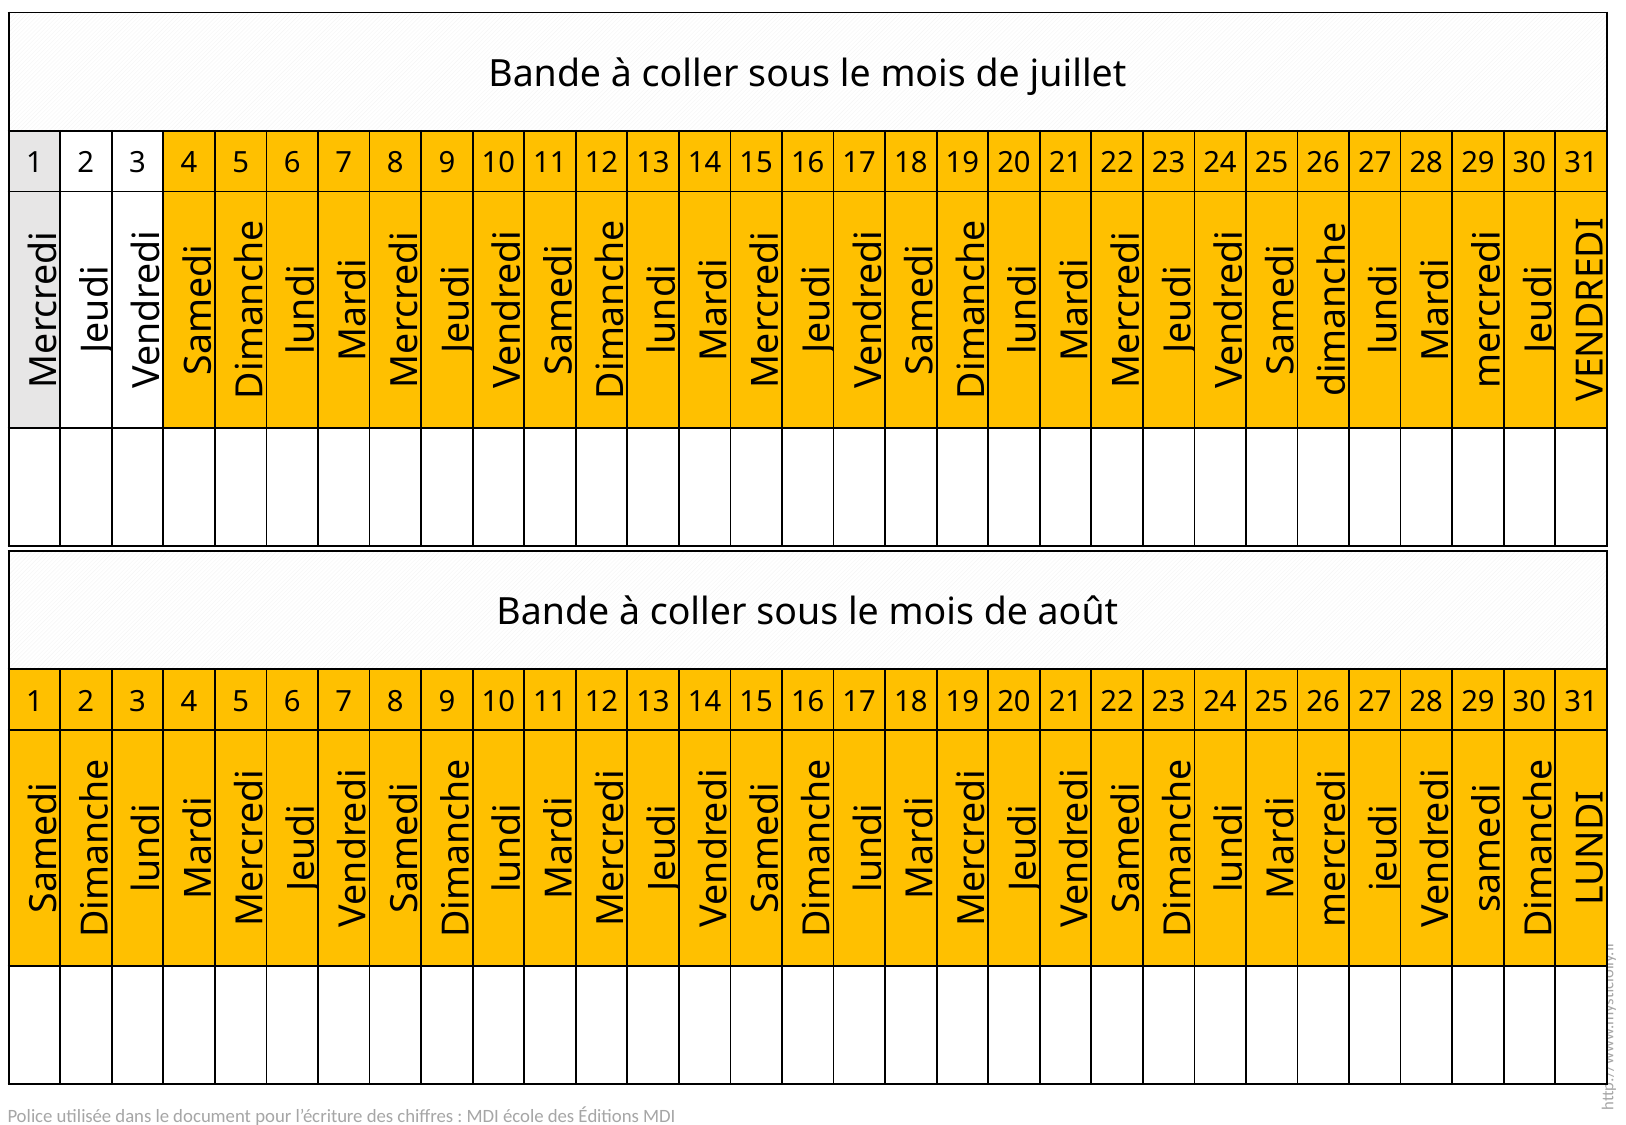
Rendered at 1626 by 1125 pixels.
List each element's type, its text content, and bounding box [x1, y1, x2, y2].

table_cell 6 [267, 132, 317, 191]
table_cell 14 [680, 132, 730, 191]
table_cell Mardi [886, 731, 936, 965]
table_cell [525, 967, 575, 1083]
table_cell [1556, 429, 1606, 545]
table_cell 3 [113, 132, 162, 191]
table_cell [783, 429, 833, 545]
table_cell [1195, 429, 1245, 545]
table_cell lundi [1195, 731, 1245, 965]
table_cell [1350, 967, 1400, 1083]
table_cell Mercredi [10, 192, 59, 427]
table_cell 22 [1092, 670, 1142, 729]
table_cell Vendredi [1041, 731, 1090, 965]
table_cell Vendredi [1401, 731, 1451, 965]
table_cell Dimanche [783, 731, 833, 965]
table_cell 24 [1195, 132, 1245, 191]
table_cell 10 [474, 670, 523, 729]
table_cell 27 [1350, 132, 1400, 191]
table_cell 3 [113, 670, 162, 729]
table_cell [113, 967, 162, 1083]
table_cell 30 [1505, 132, 1554, 191]
table_cell Jeudi [267, 731, 317, 965]
table_cell 29 [1453, 670, 1503, 729]
table_cell [525, 429, 575, 545]
table_cell [1247, 429, 1297, 545]
table_cell Samedi [370, 731, 420, 965]
table_cell 25 [1247, 132, 1297, 191]
table_cell 14 [680, 670, 730, 729]
table_cell [422, 967, 472, 1083]
table_cell 20 [989, 132, 1039, 191]
table_header Bande à coller sous le mois de août [10, 552, 1606, 668]
table_header Bande à coller sous le mois de juillet [10, 13, 1606, 130]
table_cell [474, 967, 523, 1083]
table_cell 28 [1401, 670, 1451, 729]
table_cell 26 [1298, 132, 1348, 191]
table_cell [834, 967, 884, 1083]
table_cell lundi [989, 192, 1039, 427]
table_cell 9 [422, 132, 472, 191]
table_cell 23 [1144, 670, 1194, 729]
table_cell Samedi [1247, 192, 1297, 427]
table_cell 31 [1556, 670, 1606, 729]
table_cell 27 [1350, 670, 1400, 729]
table_cell [164, 429, 214, 545]
table_cell Samedi [1092, 731, 1142, 965]
table_cell [1092, 429, 1142, 545]
table_cell Jeudi [989, 731, 1039, 965]
table_cell Samedi [731, 731, 781, 965]
table_cell samedi [1453, 731, 1503, 965]
table_cell [216, 967, 266, 1083]
table_cell Jeudi [1505, 192, 1554, 427]
table_cell 23 [1144, 132, 1194, 191]
table_cell 9 [422, 670, 472, 729]
table_cell [1298, 429, 1348, 545]
table_cell 16 [783, 670, 833, 729]
table_cell 29 [1453, 132, 1503, 191]
table_cell [1247, 967, 1297, 1083]
table_cell 6 [267, 670, 317, 729]
table_cell [680, 967, 730, 1083]
table_cell jeudi [1350, 731, 1400, 965]
table_cell [319, 967, 369, 1083]
table_cell [267, 429, 317, 545]
table_cell [989, 967, 1039, 1083]
table_cell 21 [1041, 132, 1090, 191]
table_cell mercredi [1298, 731, 1348, 965]
table_cell [886, 967, 936, 1083]
table_cell Mercredi [1092, 192, 1142, 427]
table_cell 25 [1247, 670, 1297, 729]
table_cell Jeudi [61, 192, 111, 427]
table_cell 16 [783, 132, 833, 191]
table_cell 15 [731, 132, 781, 191]
table_cell [164, 967, 214, 1083]
table_cell 2 [61, 670, 111, 729]
table_cell Dimanche [422, 731, 472, 965]
table_cell Mardi [164, 731, 214, 965]
table_cell Dimanche [1144, 731, 1194, 965]
table_cell [1041, 967, 1090, 1083]
table_cell [1556, 967, 1606, 1083]
table_cell 10 [474, 132, 523, 191]
table_cell [886, 429, 936, 545]
table_cell [1298, 967, 1348, 1083]
table_cell VENDREDI [1556, 192, 1606, 427]
table_cell 11 [525, 670, 575, 729]
table_cell [577, 967, 626, 1083]
table_cell 20 [989, 670, 1039, 729]
table_cell Mardi [680, 192, 730, 427]
table_cell [10, 967, 59, 1083]
table_cell Dimanche [1505, 731, 1554, 965]
table_cell 13 [628, 670, 678, 729]
table_cell [989, 429, 1039, 545]
table_cell [1144, 429, 1194, 545]
table_cell Samedi [164, 192, 214, 427]
table_cell [319, 429, 369, 545]
table_cell 8 [370, 132, 420, 191]
table_cell mercredi [1453, 192, 1503, 427]
table_cell [628, 429, 678, 545]
table_cell 1 [10, 670, 59, 729]
table_cell Mercredi [938, 731, 987, 965]
table_cell Mercredi [370, 192, 420, 427]
table_cell Dimanche [938, 192, 987, 427]
table_cell LUNDI [1556, 731, 1606, 965]
table_cell Jeudi [1144, 192, 1194, 427]
table_cell [731, 967, 781, 1083]
table_cell [10, 429, 59, 545]
table_cell [61, 967, 111, 1083]
table_cell Vendredi [319, 731, 369, 965]
table_cell 12 [577, 670, 626, 729]
table_cell [1453, 429, 1503, 545]
table_cell [680, 429, 730, 545]
table_cell [1092, 967, 1142, 1083]
table_cell Mardi [1247, 731, 1297, 965]
table_cell [267, 967, 317, 1083]
table_cell 22 [1092, 132, 1142, 191]
table_cell 18 [886, 132, 936, 191]
table_cell [1144, 967, 1194, 1083]
table_cell 24 [1195, 670, 1245, 729]
table_cell 30 [1505, 670, 1554, 729]
table_cell 4 [164, 132, 214, 191]
table_cell Samedi [525, 192, 575, 427]
table_cell dimanche [1298, 192, 1348, 427]
table_cell 15 [731, 670, 781, 729]
table_cell Mardi [1041, 192, 1090, 427]
table_cell lundi [267, 192, 317, 427]
table_cell Mardi [1401, 192, 1451, 427]
table_cell lundi [1350, 192, 1400, 427]
table_cell Mardi [525, 731, 575, 965]
table_cell [628, 967, 678, 1083]
table_cell lundi [834, 731, 884, 965]
table_cell Mercredi [577, 731, 626, 965]
table_cell [1505, 967, 1554, 1083]
table_cell Dimanche [577, 192, 626, 427]
table_cell 7 [319, 132, 369, 191]
table_cell Samedi [886, 192, 936, 427]
table_cell Mercredi [731, 192, 781, 427]
table_cell 1 [10, 132, 59, 191]
table_cell Dimanche [216, 192, 266, 427]
table_cell lundi [628, 192, 678, 427]
table_cell [1195, 967, 1245, 1083]
table_cell 5 [216, 132, 266, 191]
table_cell Vendredi [113, 192, 162, 427]
table_cell Jeudi [783, 192, 833, 427]
table_cell Vendredi [474, 192, 523, 427]
table_cell Samedi [10, 731, 59, 965]
table_cell 13 [628, 132, 678, 191]
table_cell 19 [938, 670, 987, 729]
table_cell [1401, 967, 1451, 1083]
table_cell [577, 429, 626, 545]
table_cell Vendredi [680, 731, 730, 965]
table_cell Vendredi [1195, 192, 1245, 427]
table_cell lundi [113, 731, 162, 965]
table_cell 11 [525, 132, 575, 191]
table_cell [61, 429, 111, 545]
table_cell lundi [474, 731, 523, 965]
table_cell 31 [1556, 132, 1606, 191]
table_cell Vendredi [834, 192, 884, 427]
table_cell 17 [834, 670, 884, 729]
table_cell [370, 429, 420, 545]
table_cell 8 [370, 670, 420, 729]
table_cell [938, 967, 987, 1083]
table_cell Mercredi [216, 731, 266, 965]
table_cell 17 [834, 132, 884, 191]
table_cell 18 [886, 670, 936, 729]
table_cell [834, 429, 884, 545]
table_cell [1453, 967, 1503, 1083]
table_cell 12 [577, 132, 626, 191]
table_cell [1041, 429, 1090, 545]
table_cell [422, 429, 472, 545]
table_cell 7 [319, 670, 369, 729]
table_cell Dimanche [61, 731, 111, 965]
table_cell [1401, 429, 1451, 545]
table_cell Jeudi [628, 731, 678, 965]
table_cell [1505, 429, 1554, 545]
table_cell [731, 429, 781, 545]
table_cell [113, 429, 162, 545]
table_cell 26 [1298, 670, 1348, 729]
table_cell 4 [164, 670, 214, 729]
table_cell [783, 967, 833, 1083]
table_cell Mardi [319, 192, 369, 427]
table_cell Jeudi [422, 192, 472, 427]
table_cell [216, 429, 266, 545]
table_cell 2 [61, 132, 111, 191]
table_cell [474, 429, 523, 545]
table_cell 28 [1401, 132, 1451, 191]
table_cell 5 [216, 670, 266, 729]
table_cell 19 [938, 132, 987, 191]
table_cell 21 [1041, 670, 1090, 729]
table_cell [1350, 429, 1400, 545]
table_cell [938, 429, 987, 545]
table_cell [370, 967, 420, 1083]
